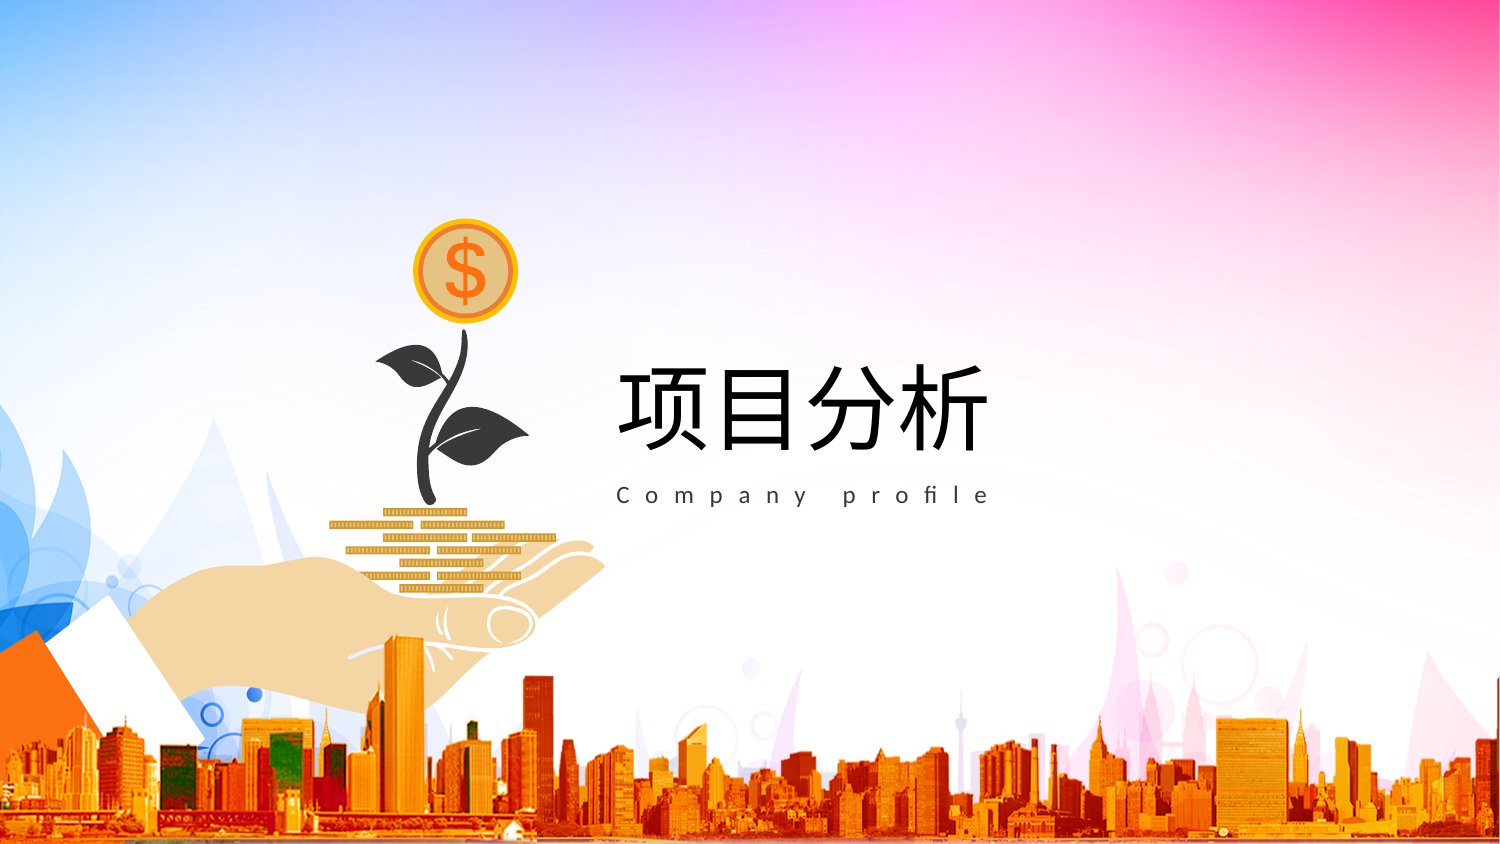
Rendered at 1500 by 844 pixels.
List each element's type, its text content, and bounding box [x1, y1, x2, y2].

picture [0, 0, 1500, 844]
list Company profile [601, 474, 1150, 619]
title 项目分析 [601, 119, 1401, 471]
